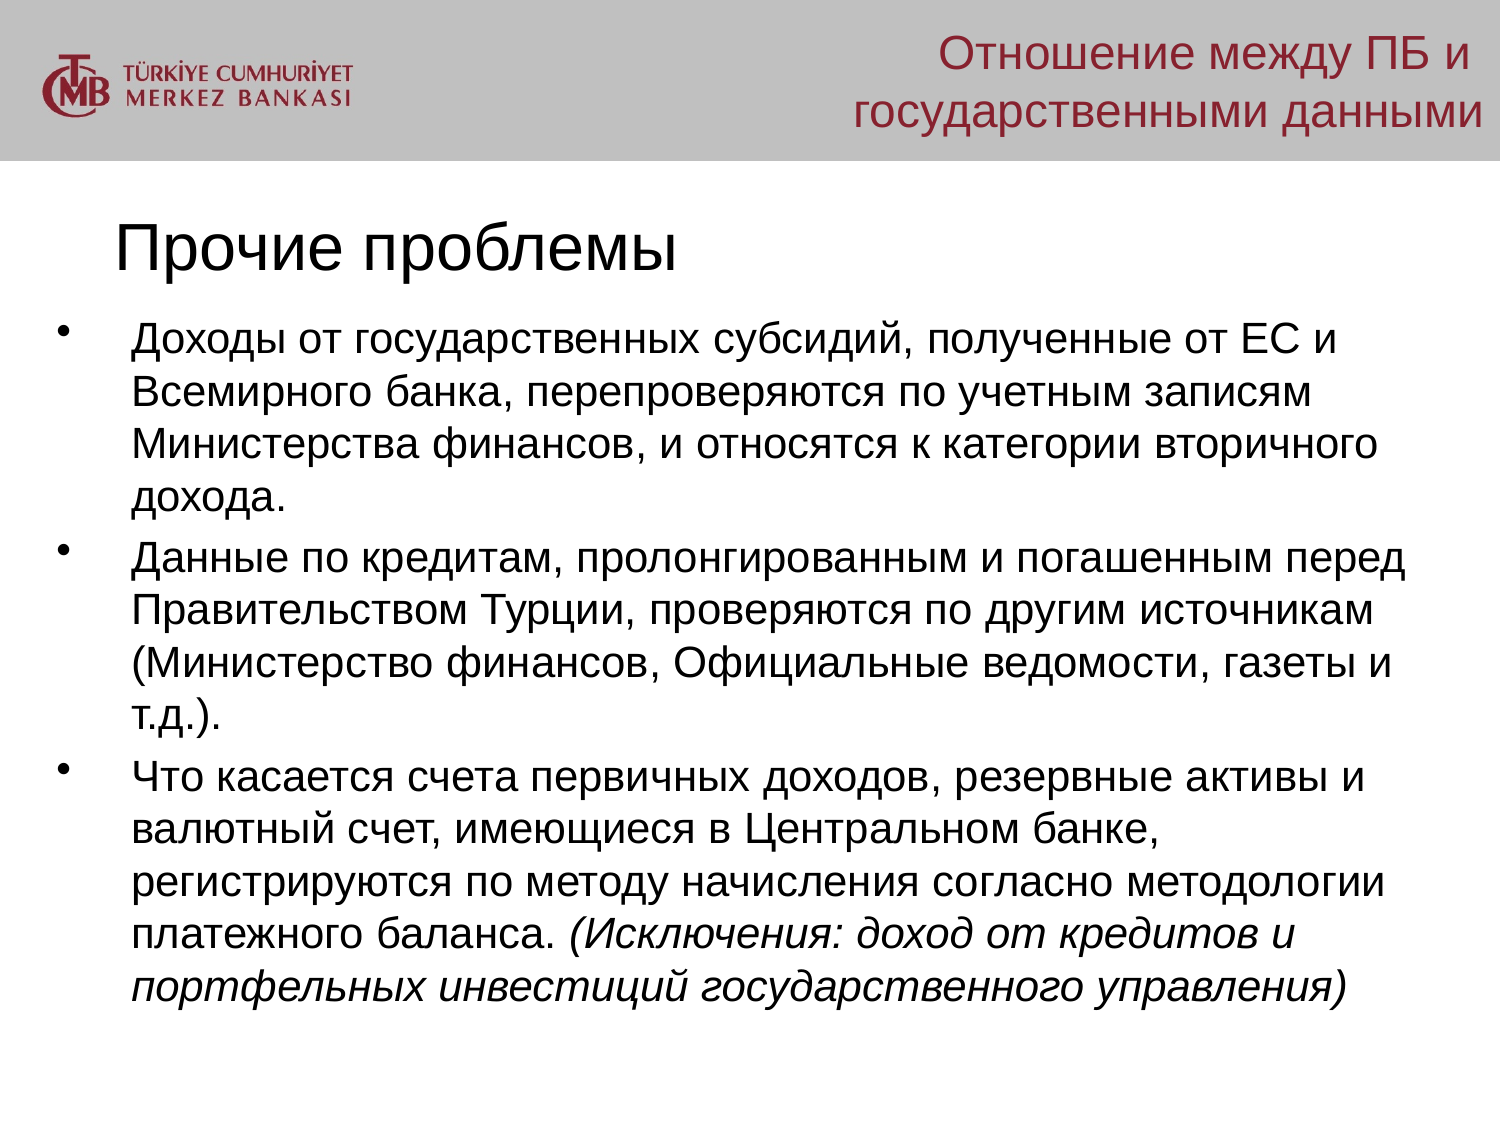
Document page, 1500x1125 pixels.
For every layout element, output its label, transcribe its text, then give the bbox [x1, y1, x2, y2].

picture [40, 54, 355, 120]
subtitle Доходы от государственных субсидий, полученные от ЕС и Всемирного банка, перепроверяются по учетным записям Министерства финансов, и относятся к категории вторичного дохода. Данные по кредитам, пролонгированным и погашенным перед Правительством Турции, проверяются по другим источникам (Министерство финансов, Официальные ведомости, газеты и т.д.). Что касается счета первичных доходов, резервные активы и валютный счет, имеющиеся в Центральном банке, регистрируются по методу начисления согласно методологии платежного баланса. (Исключения: доход от кредитов и портфельных инвестиций государственного управления) [41, 302, 1448, 1024]
text_box Прочие проблемы [100, 196, 1117, 291]
title Отношение между ПБ и государственными данными [0, 0, 1500, 161]
